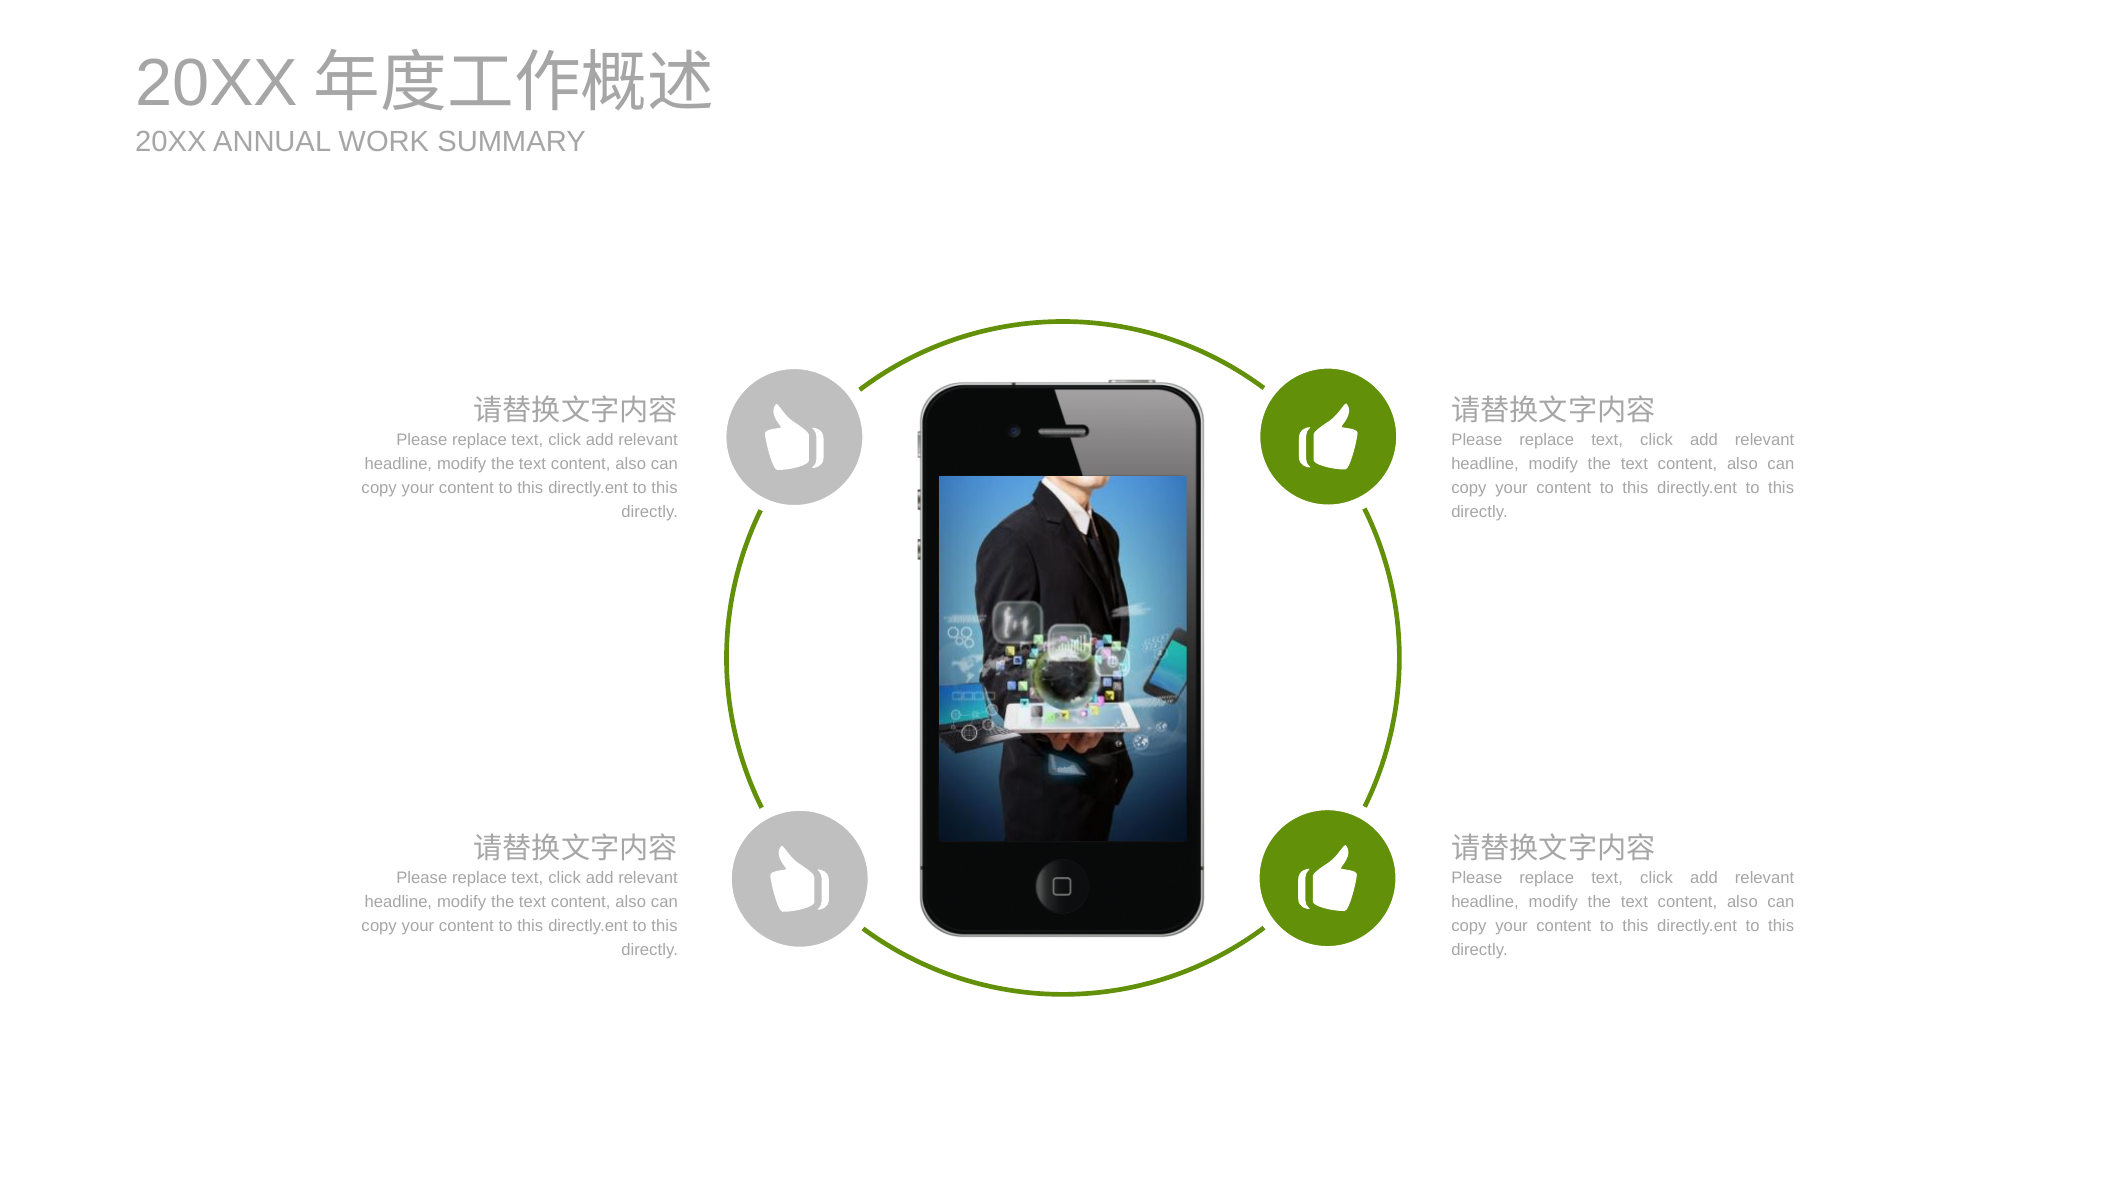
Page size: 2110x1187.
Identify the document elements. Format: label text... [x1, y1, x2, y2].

text_box Please replace text, click add relevant headline, modify the text content, also can copy your content to this directly.ent to this directly. [1436, 417, 1810, 535]
text_box Please replace text, click add relevant headline, modify the text content, also can copy your content to this directly.ent to this directly. [1436, 856, 1810, 973]
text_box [908, 377, 1218, 939]
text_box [1254, 362, 1403, 511]
text_box Please replace text, click add relevant headline, modify the text content, also can copy your content to this directly.ent to this directly. [319, 417, 693, 535]
text_box 请替换文字内容 [402, 376, 693, 417]
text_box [1253, 803, 1402, 953]
text_box 20XX年度工作概述 [135, 38, 783, 119]
text_box 20XX ANNUAL WORK SUMMARY [135, 122, 596, 158]
text_box Please replace text, click add relevant headline, modify the text content, also can copy your content to this directly.ent to this directly. [319, 856, 693, 973]
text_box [720, 362, 869, 512]
text_box [725, 320, 1401, 996]
text_box 请替换文字内容 [1436, 376, 1727, 417]
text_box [725, 804, 874, 953]
text_box 请替换文字内容 [402, 814, 693, 856]
text_box 请替换文字内容 [1436, 814, 1727, 856]
